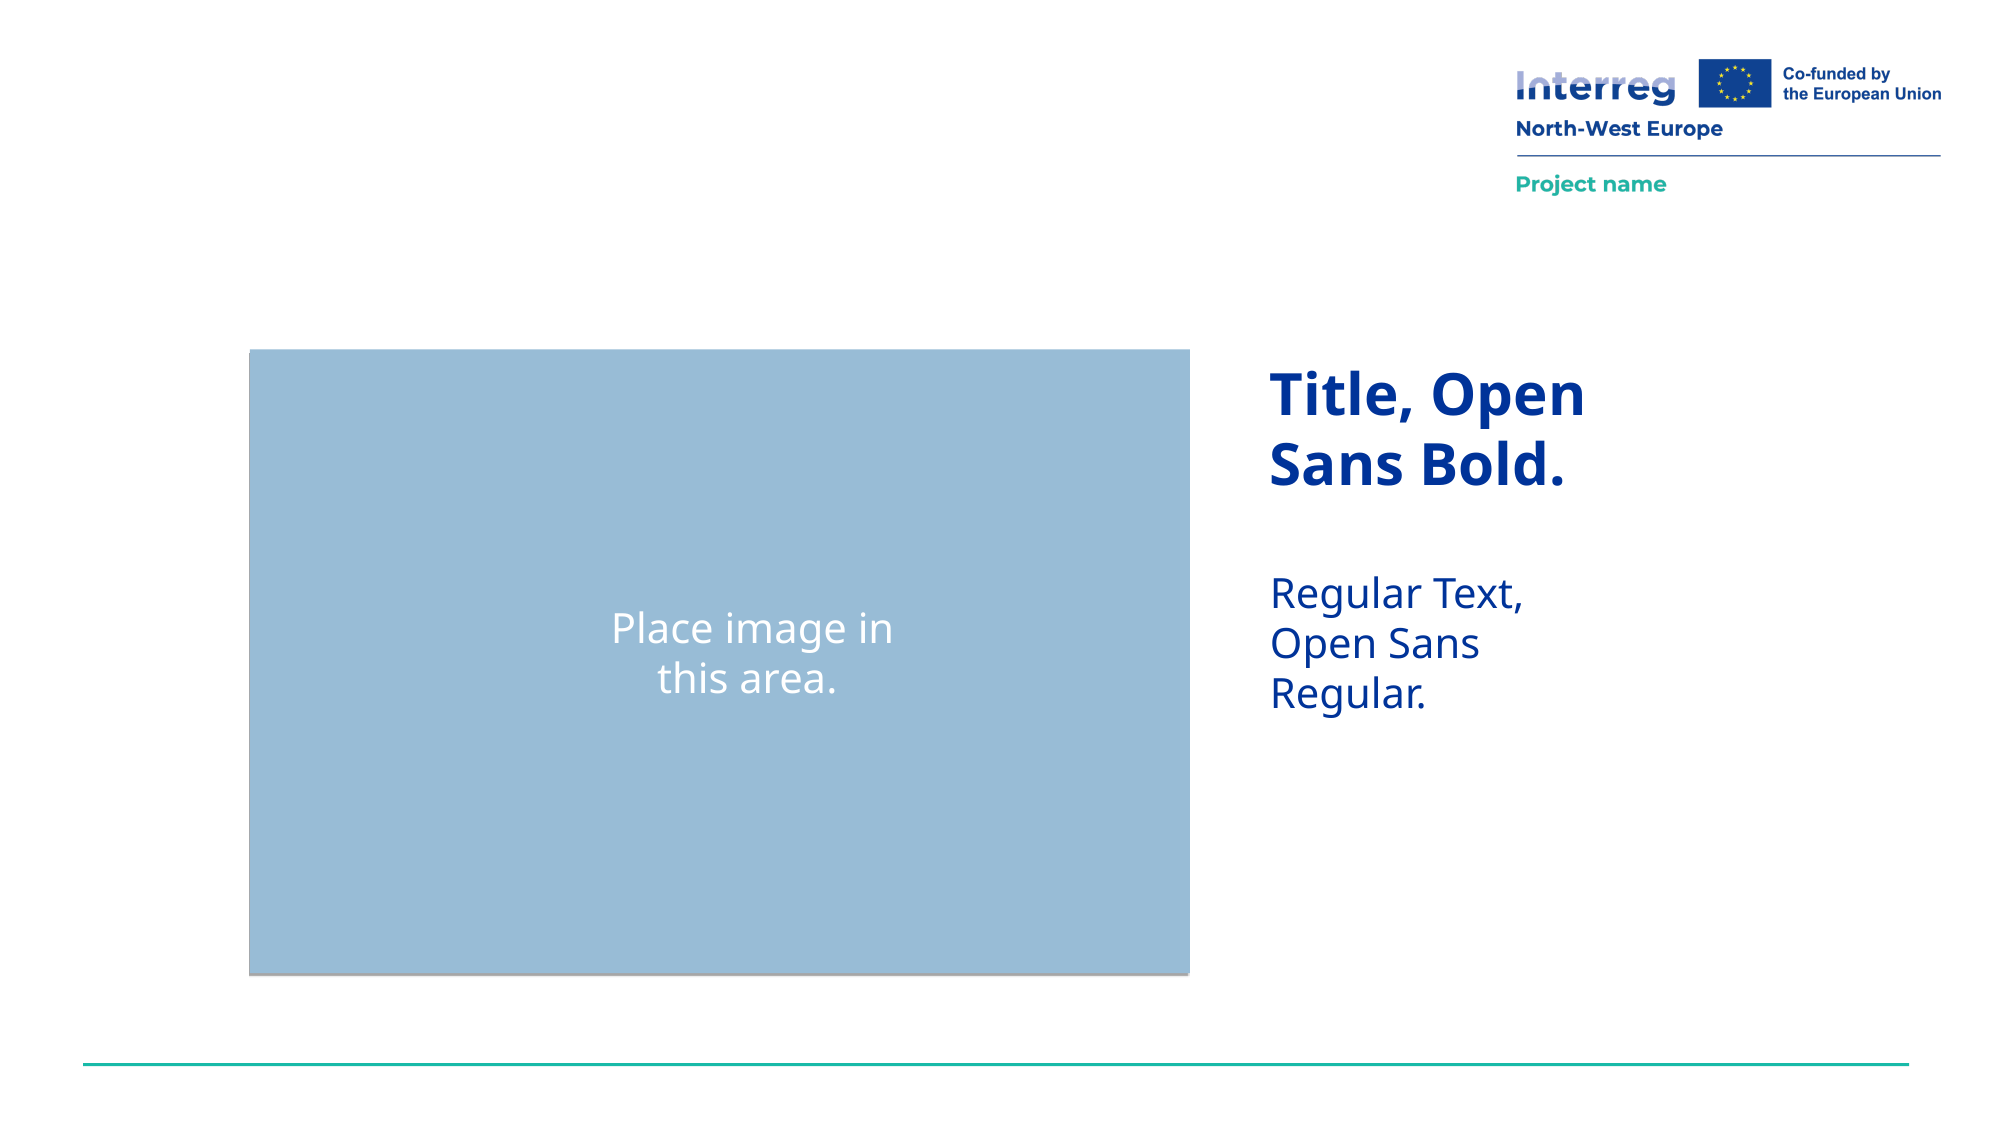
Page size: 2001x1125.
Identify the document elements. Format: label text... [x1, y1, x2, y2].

picture [1458, 0, 2000, 251]
text_box [249, 349, 1190, 974]
text_box Place image in this area. [562, 594, 943, 710]
text_box Title, Open Sans Bold. Regular Text, Open Sans Regular. [1255, 349, 1653, 798]
